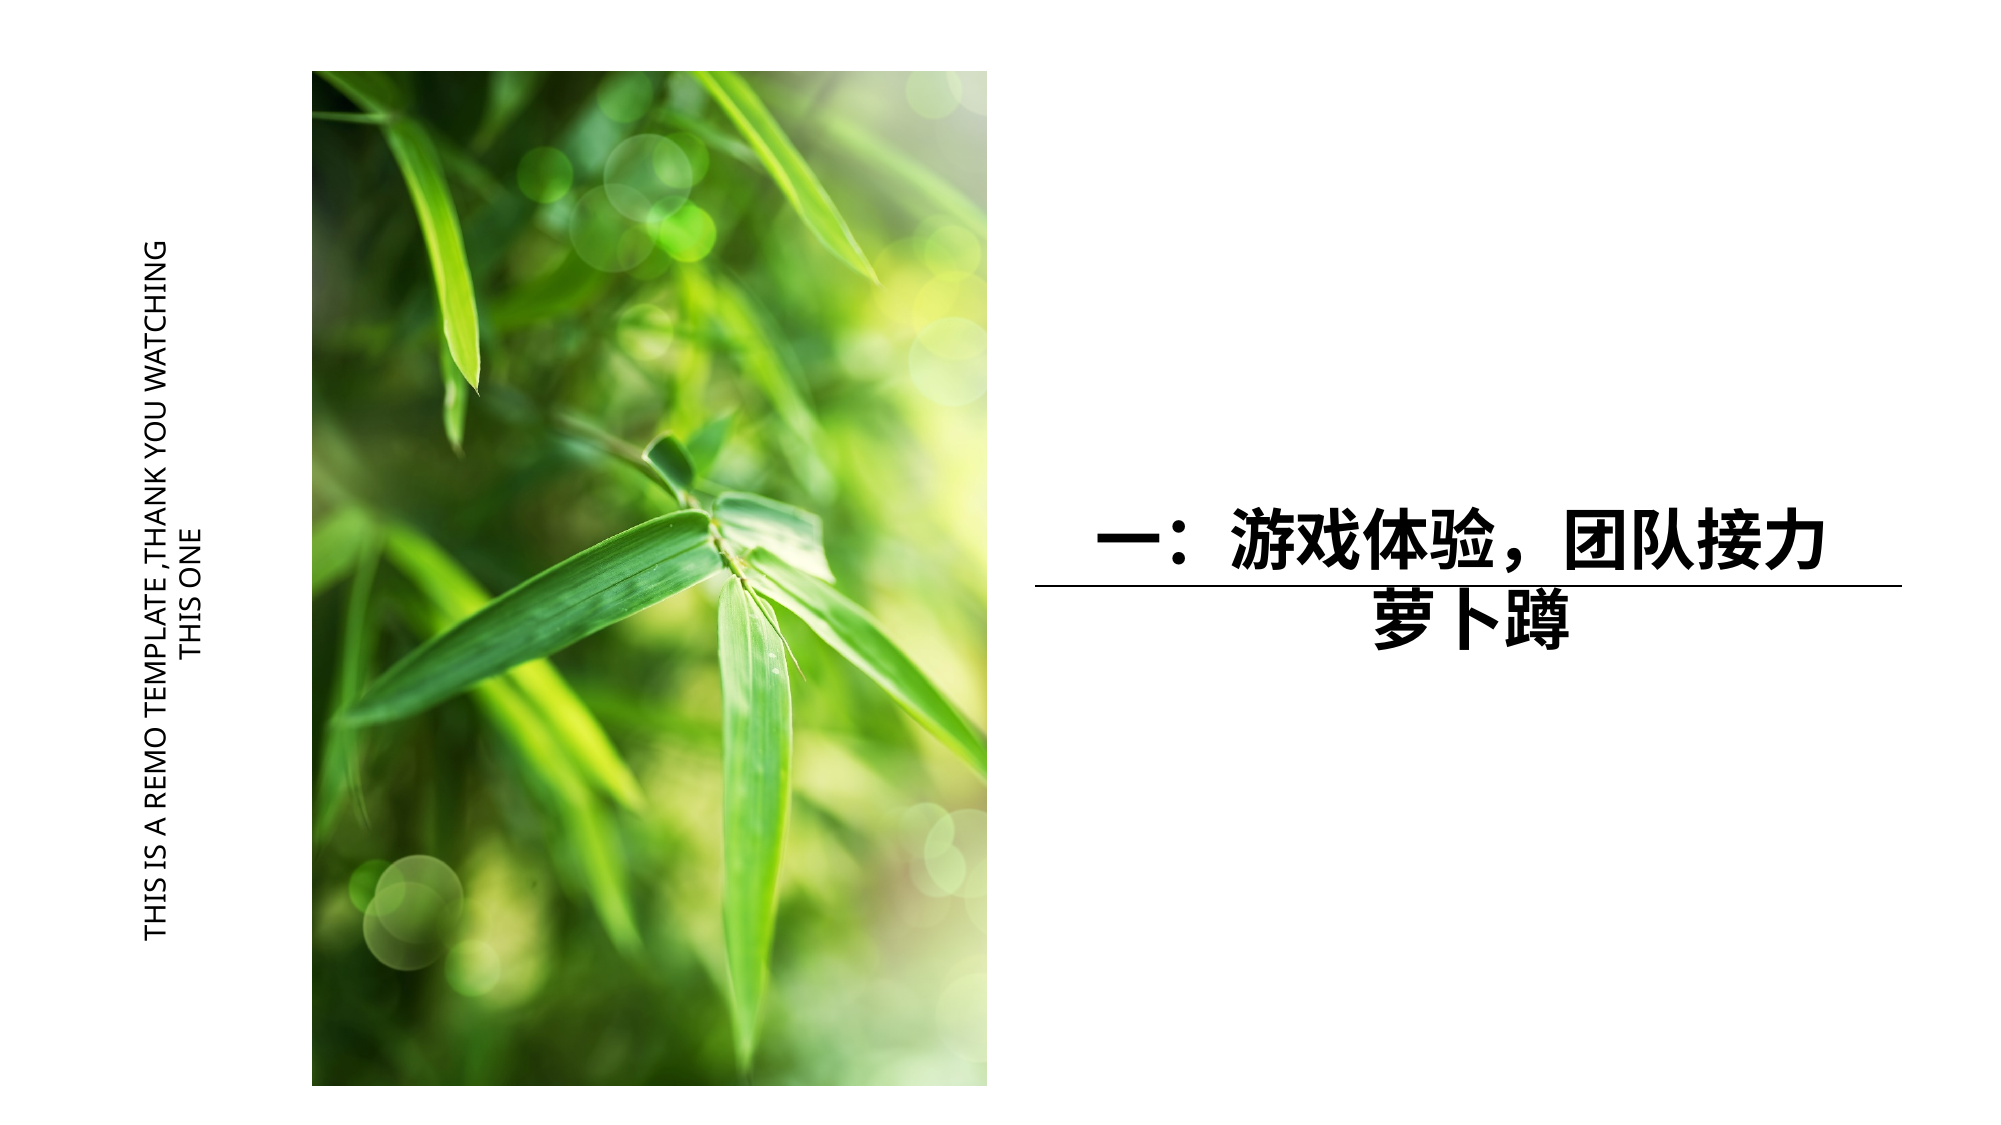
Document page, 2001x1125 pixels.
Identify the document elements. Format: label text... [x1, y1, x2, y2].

text_box THIS IS A REMO TEMPLATE ,THANK YOU WATCHING THIS ONE [128, 211, 266, 970]
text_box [1035, 490, 1903, 667]
picture [312, 71, 987, 1086]
